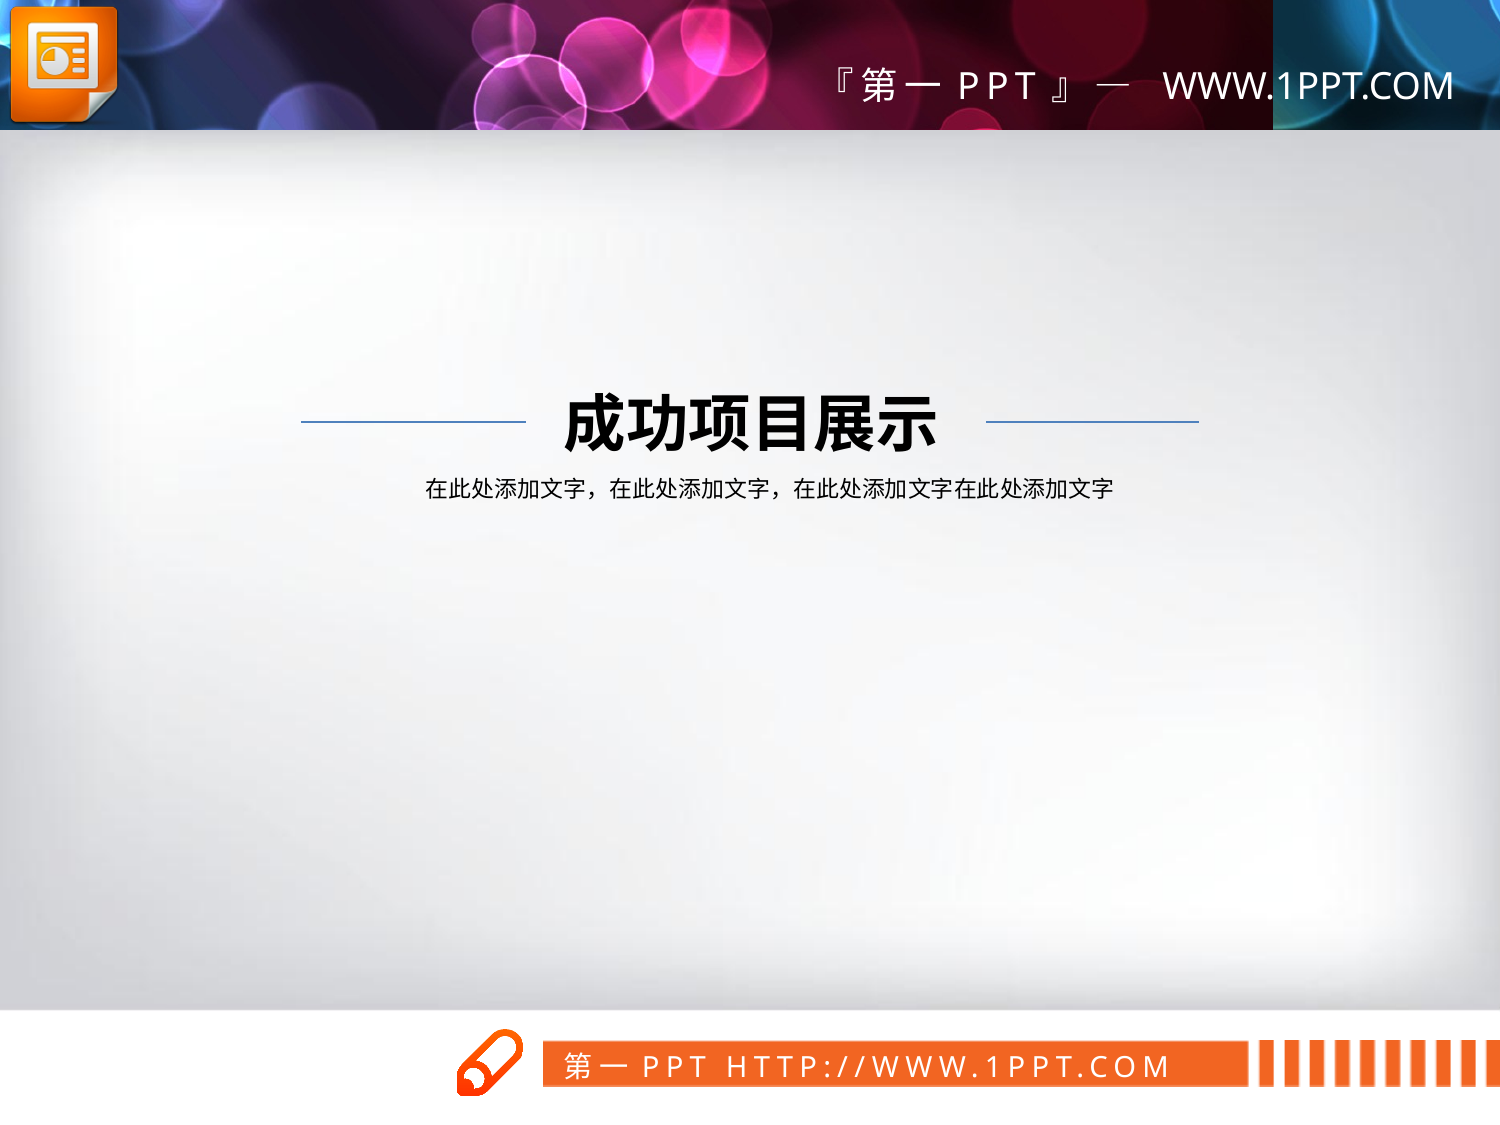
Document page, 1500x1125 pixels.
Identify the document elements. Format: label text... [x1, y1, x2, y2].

text_box 成功项目展示 [549, 376, 957, 467]
picture [543, 1040, 1500, 1087]
picture [0, 0, 1500, 1012]
text_box 在此处添加文字，在此处添加文字，在此处添加文字在此处添加文字 [390, 467, 1150, 510]
